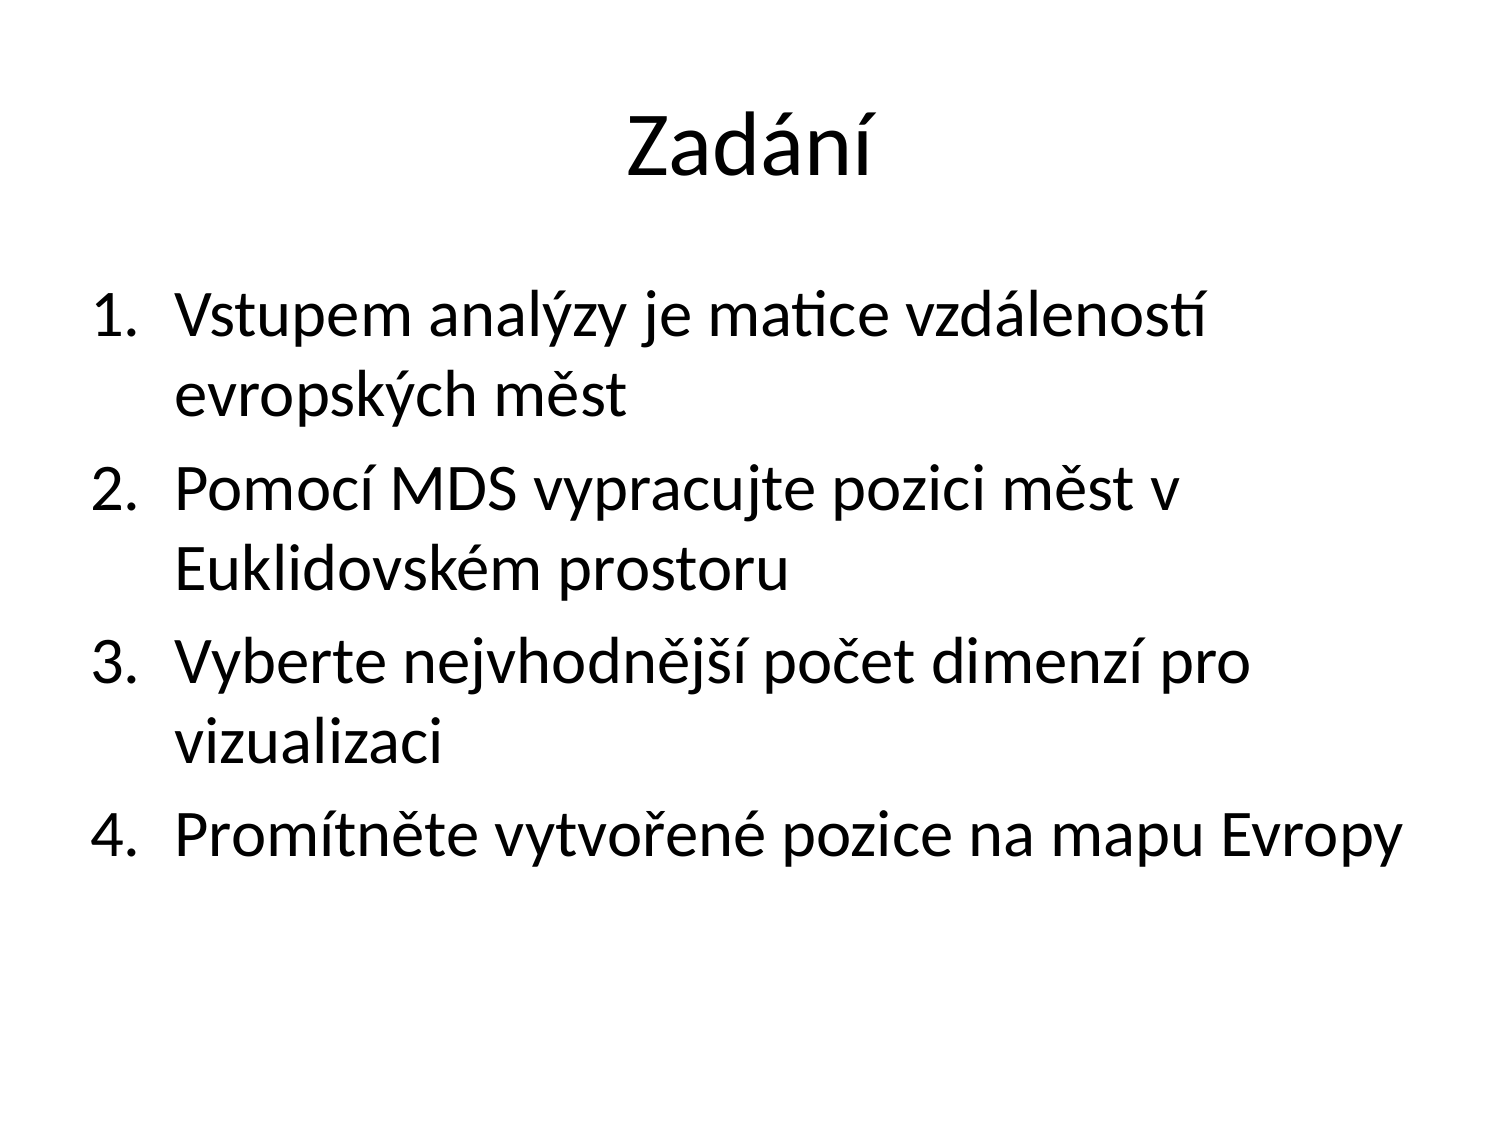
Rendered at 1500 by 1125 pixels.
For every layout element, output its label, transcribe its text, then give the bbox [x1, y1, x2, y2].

list Vstupem analýzy je matice vzdáleností evropských měst Pomocí MDS vypracujte pozici měst v Euklidovském prostoru Vyberte nejvhodnější počet dimenzí pro vizualizaci Promítněte vytvořené pozice na mapu Evropy [75, 262, 1425, 1005]
title Zadání [75, 45, 1425, 233]
